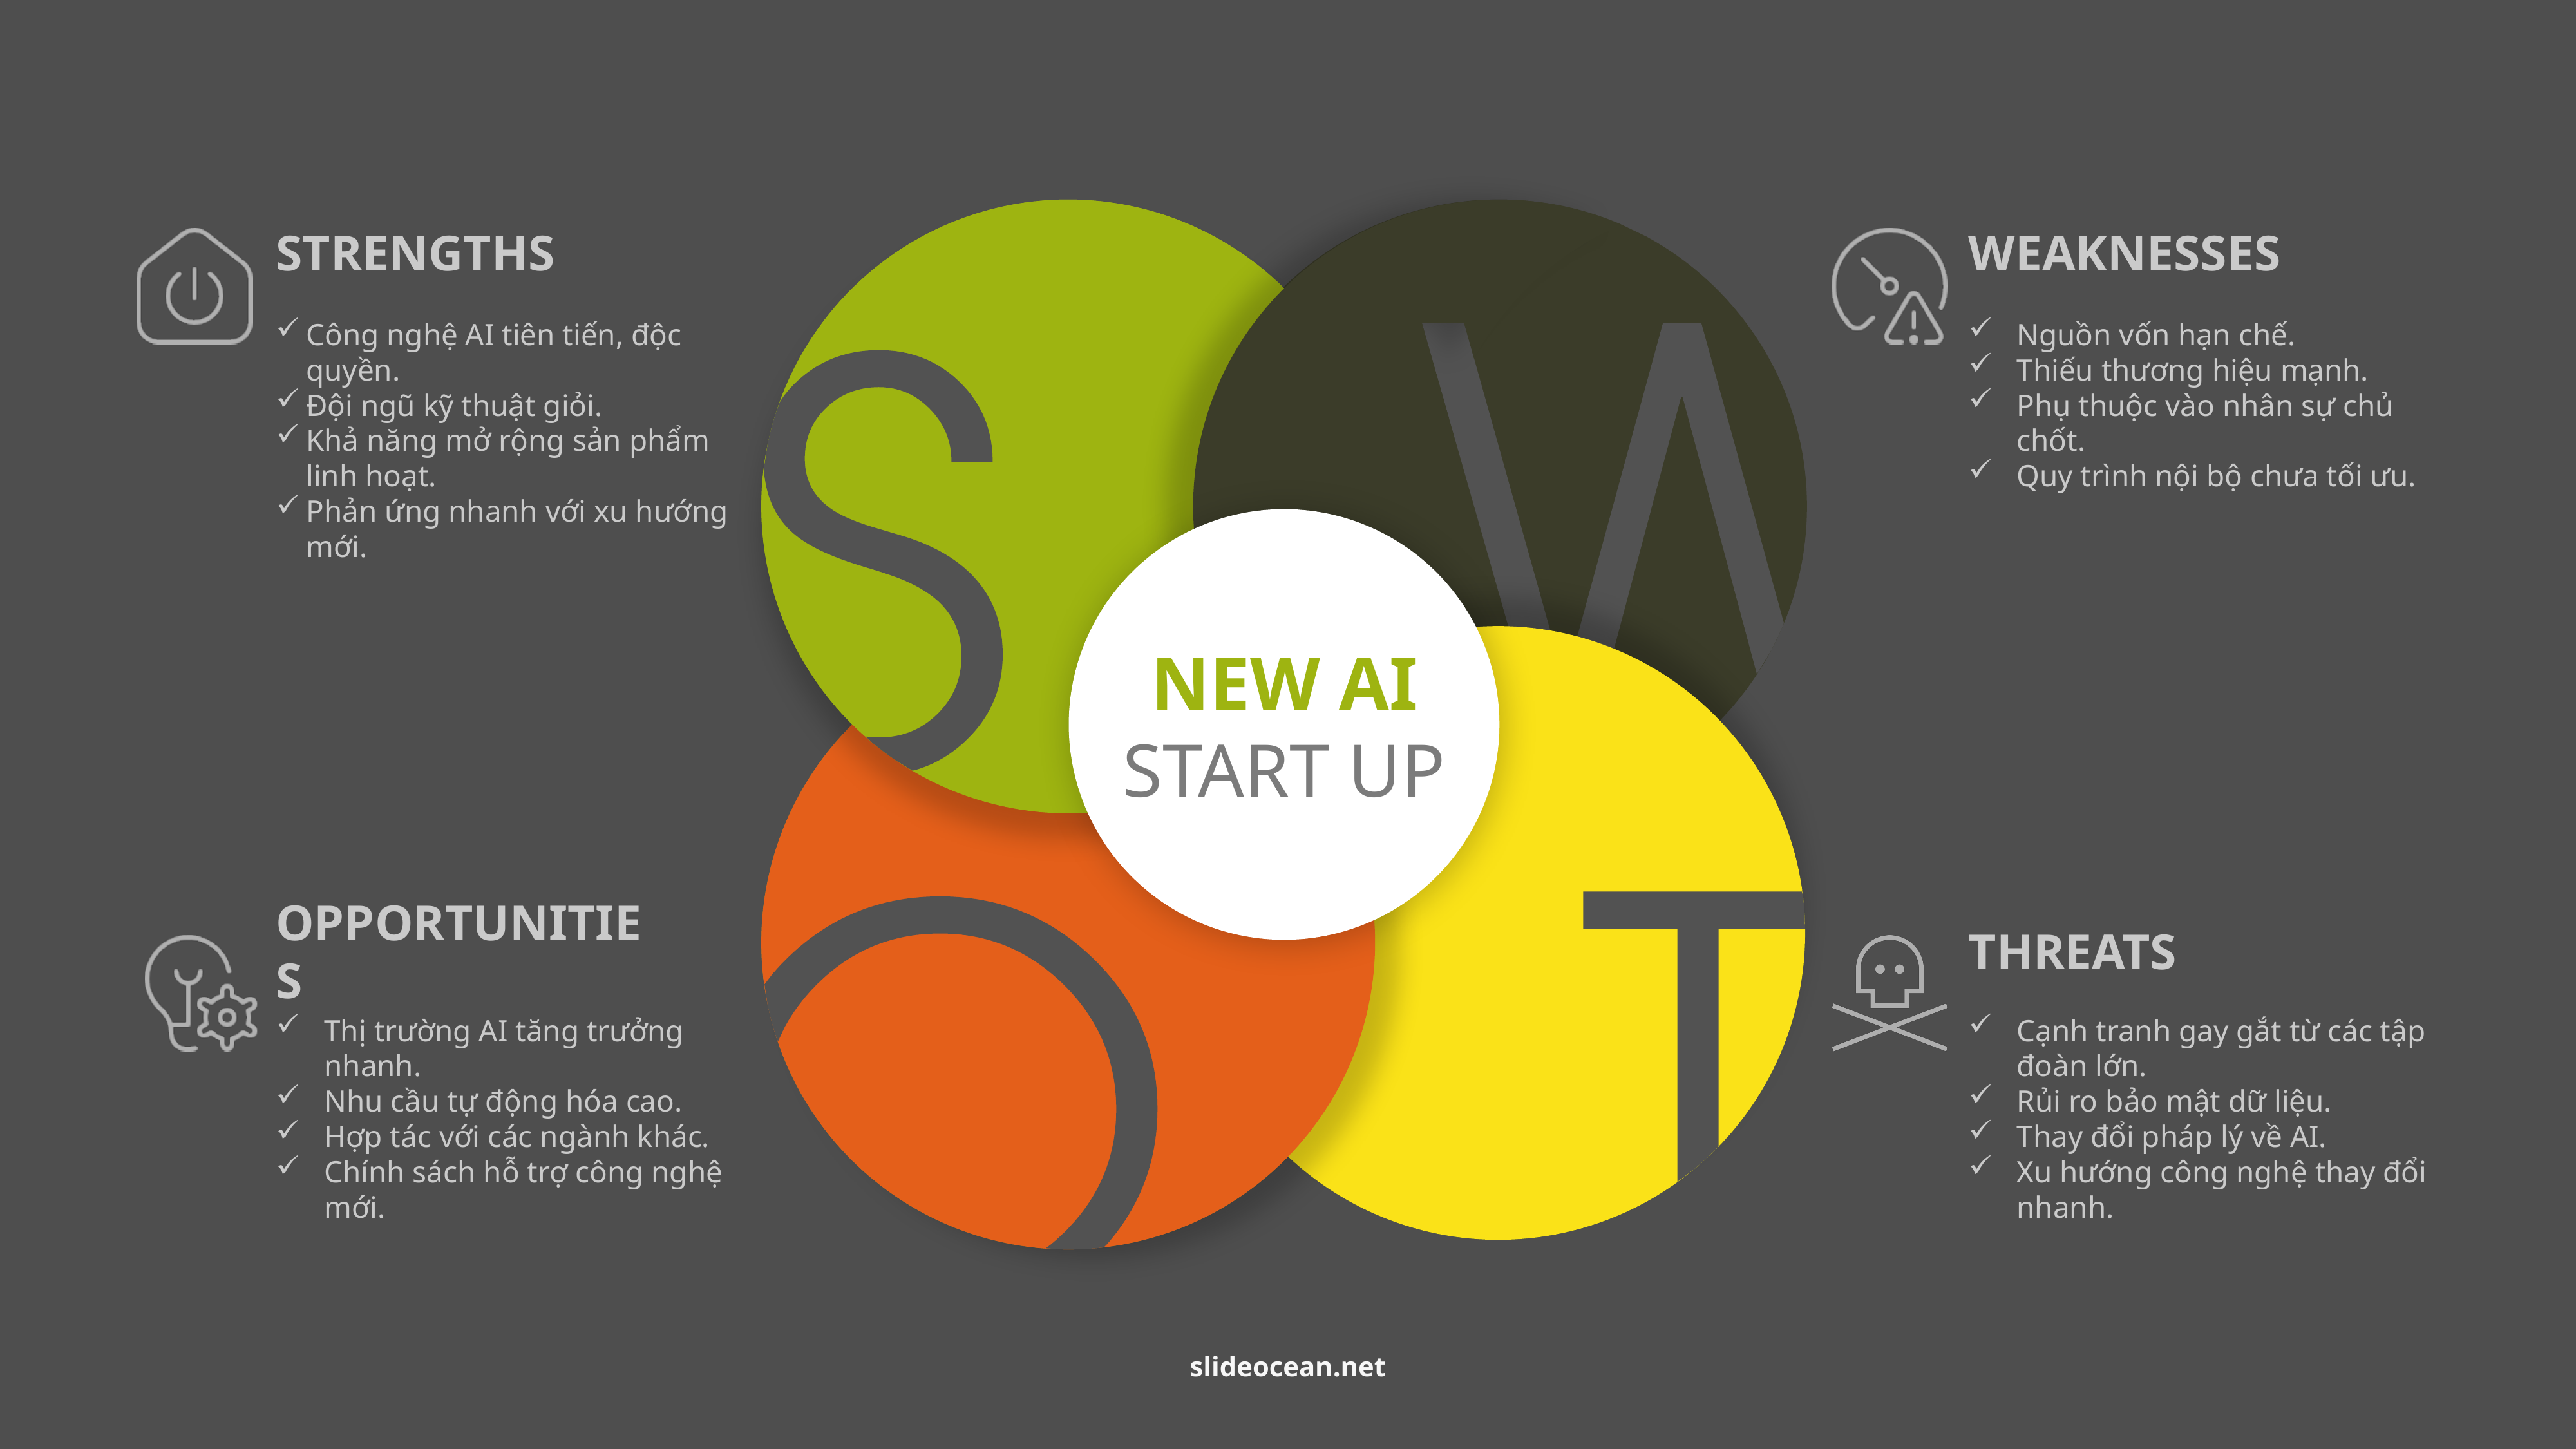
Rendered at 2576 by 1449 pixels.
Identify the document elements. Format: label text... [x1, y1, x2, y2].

picture [137, 228, 254, 345]
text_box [761, 199, 1806, 1250]
text_box [1806, 469, 1808, 544]
text_box OPPORTUNITIES [266, 887, 668, 1007]
picture [1831, 228, 1948, 345]
text_box STRENGTHS [266, 218, 591, 286]
text_box Cạnh tranh gay gắt từ các tập đoàn lớn. Rủi ro bảo mật dữ liệu. Thay đổi pháp lý về AI. Xu hướng công nghệ thay đổi nhanh. [1958, 1007, 2439, 1229]
text_box Nguồn vốn hạn chế. Thiếu thương hiệu mạnh. Phụ thuộc vào nhân sự chủ chốt. Quy trình nội bộ chưa tối ưu. [1958, 310, 2439, 498]
text_box Công nghệ AI tiên tiến, độc quyền. Đội ngũ kỹ thuật giỏi. Khả năng mở rộng sản phẩm linh hoạt. Phản ứng nhanh với xu hướng mới. [266, 310, 746, 569]
text_box THREATS [1958, 916, 2325, 984]
text_box WEAKNESSES [1958, 218, 2325, 286]
picture [144, 935, 261, 1052]
text_box Thị trường AI tăng trưởng nhanh. Nhu cầu tự động hóa cao. Hợp tác với các ngành khác. Chính sách hỗ trợ công nghệ mới. [266, 1007, 746, 1229]
text_box slideocean.net [1180, 1345, 1396, 1387]
picture [1831, 935, 1948, 1052]
